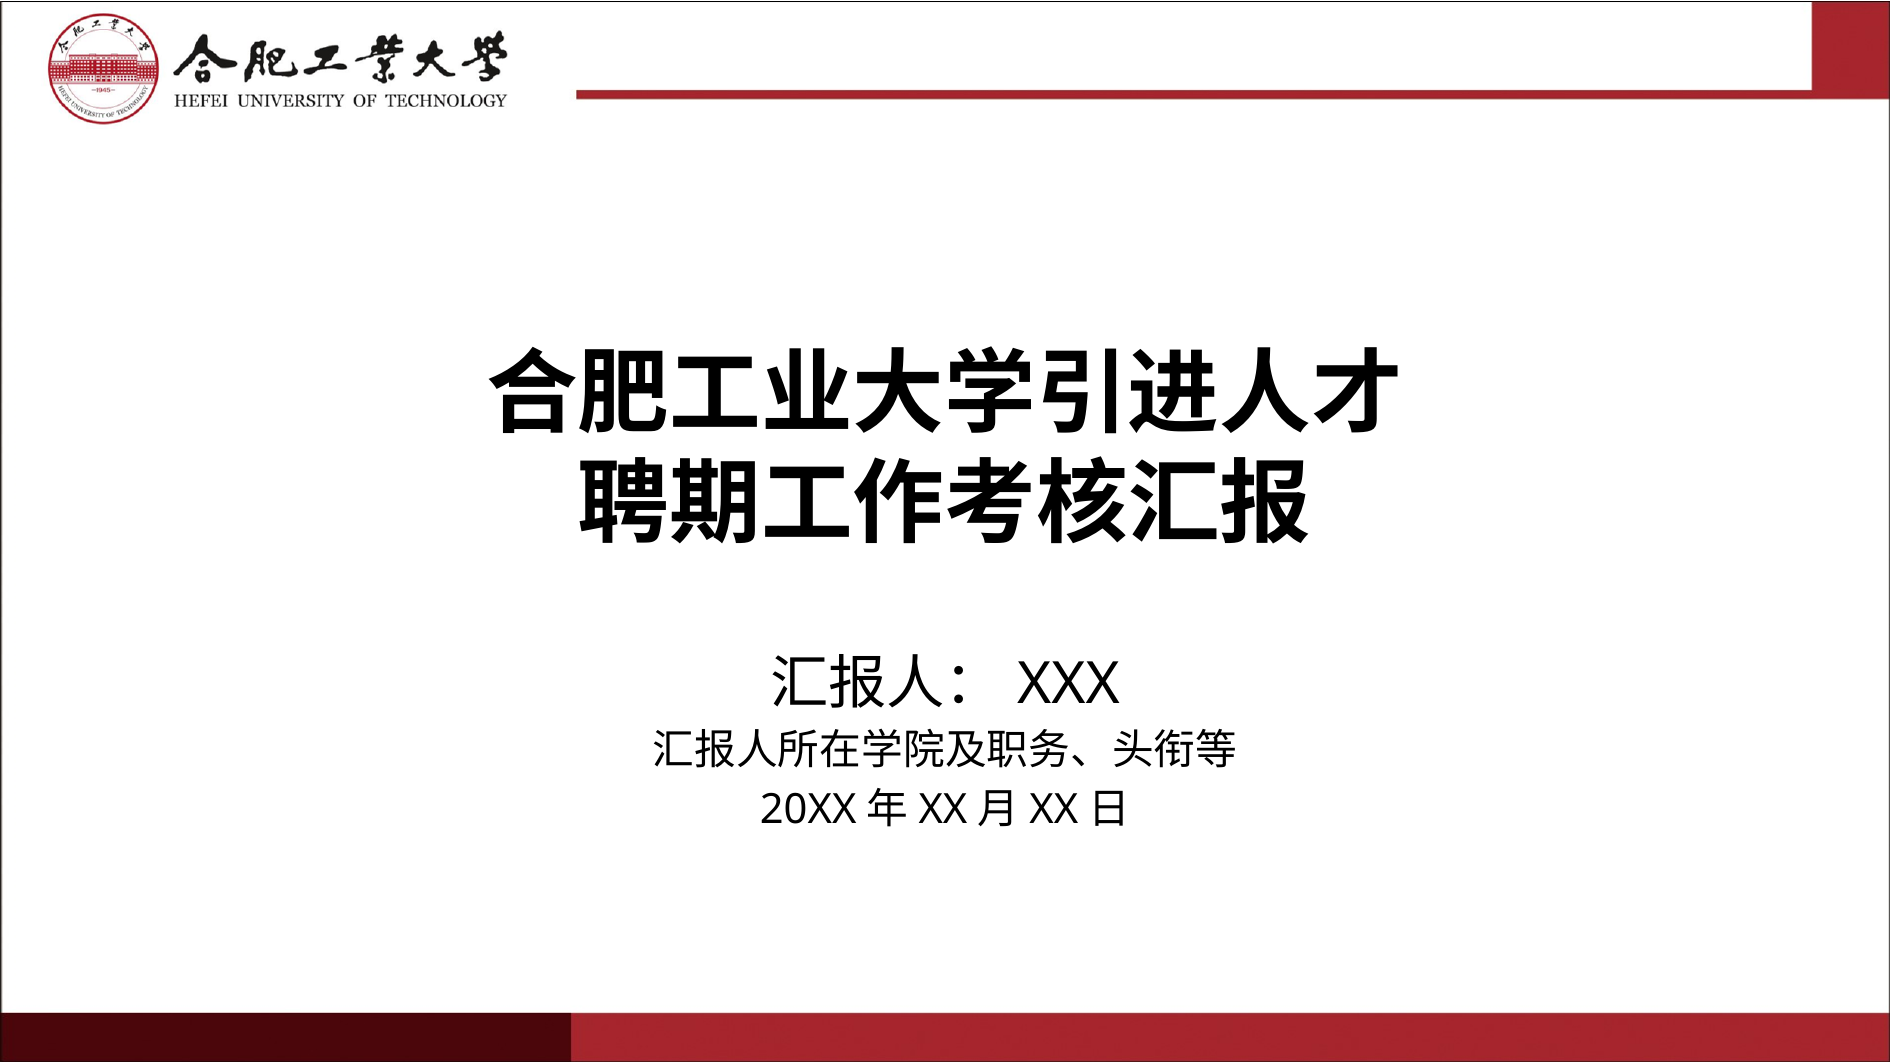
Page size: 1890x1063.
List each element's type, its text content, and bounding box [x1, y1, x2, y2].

picture [0, 1, 1890, 1062]
subtitle 汇报人：XXX 汇报人所在学院及职务、头衔等 20XX年XX月XX日 [283, 602, 1607, 874]
title 合肥工业大学引进人才 聘期工作考核汇报 [141, 330, 1749, 559]
